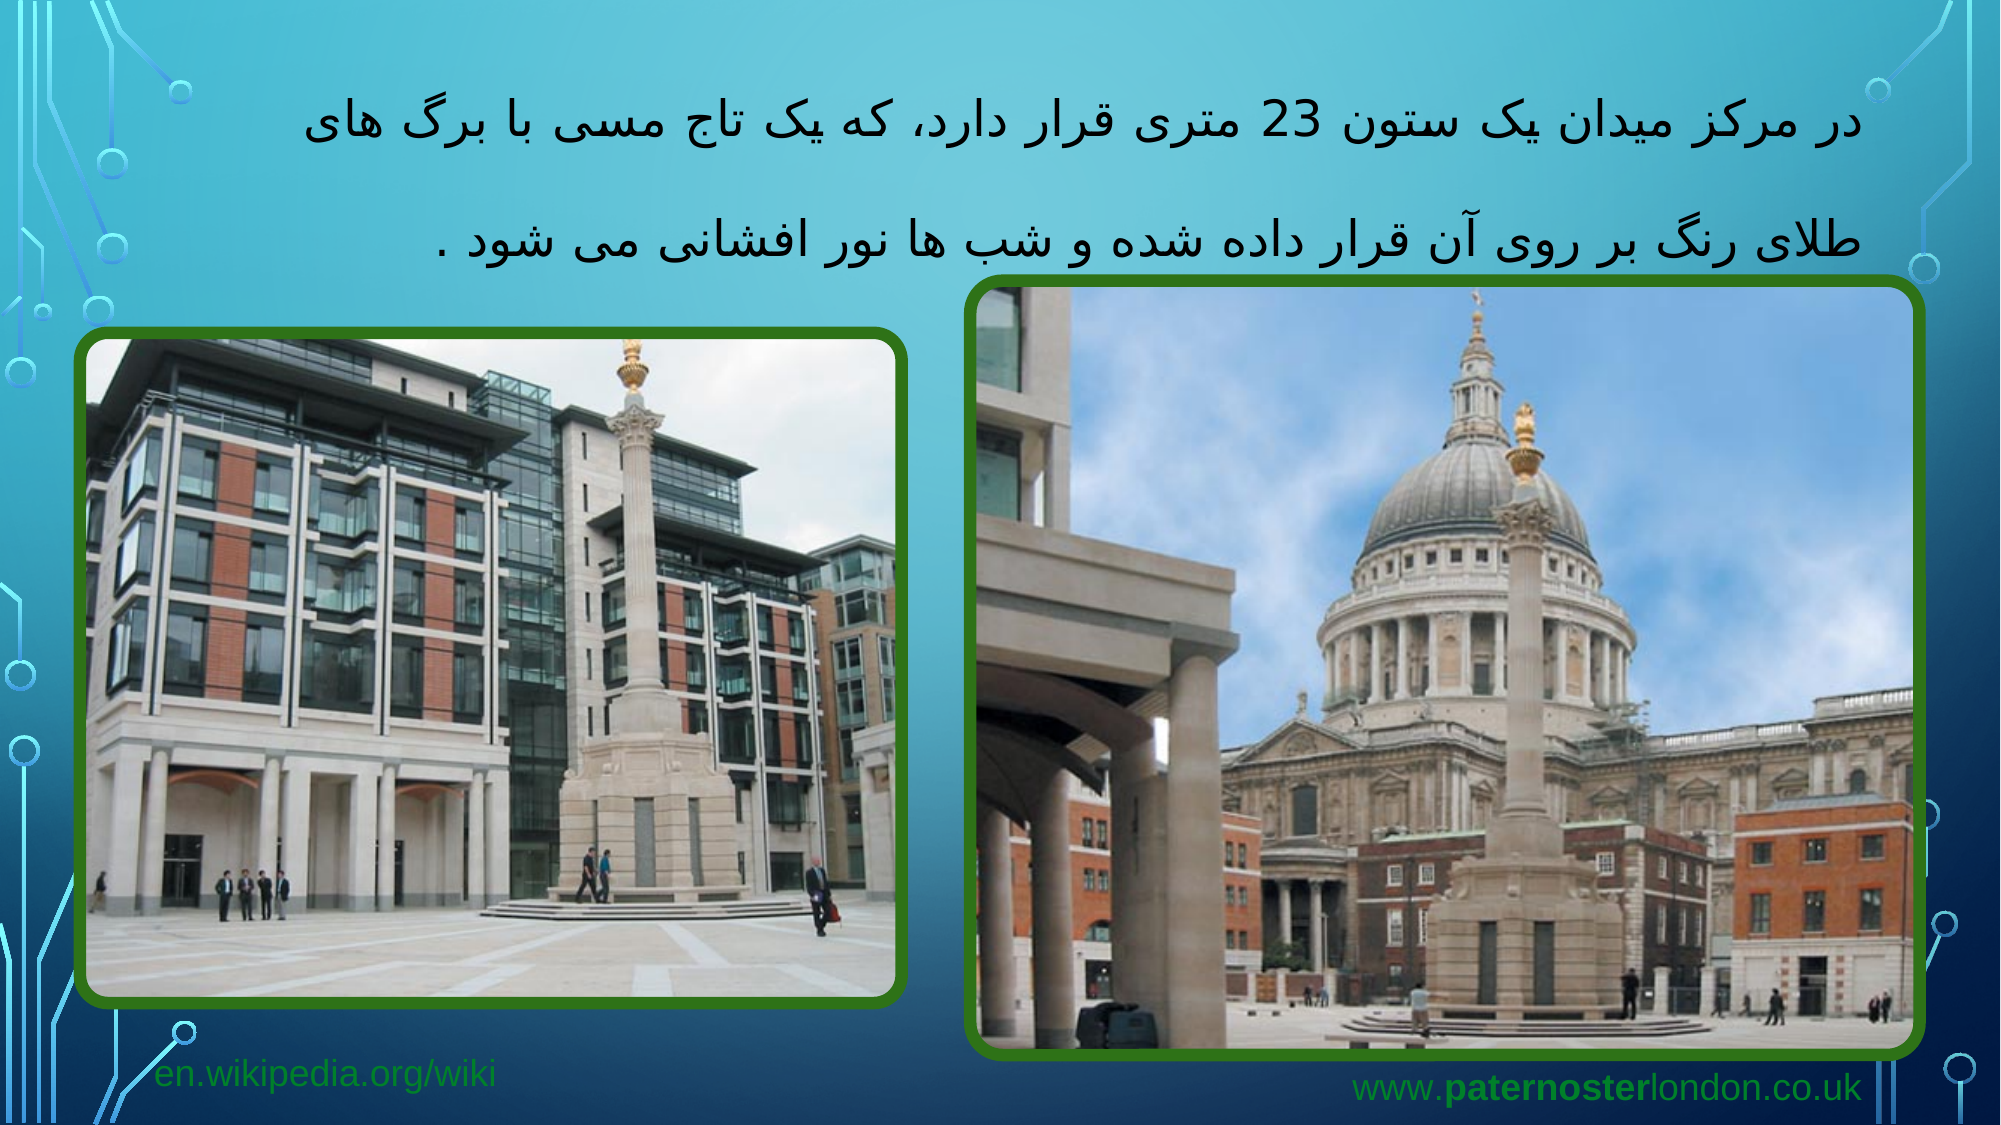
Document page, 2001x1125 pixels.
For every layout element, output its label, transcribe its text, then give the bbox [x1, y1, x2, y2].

picture [969, 280, 1920, 1056]
text_box www.paternosterlondon.co.uk [1337, 1056, 1877, 1115]
text_box en.wikipedia.org/wiki [138, 1041, 512, 1101]
text_box در مرکز میدان یک ستون 23 متری قرار دارد، که یک تاج مسی با برگ های طلای رنگ بر روی آن قرار داده شده و شب ها نور افشانی می شود . [241, 19, 1879, 275]
picture [79, 332, 902, 1004]
